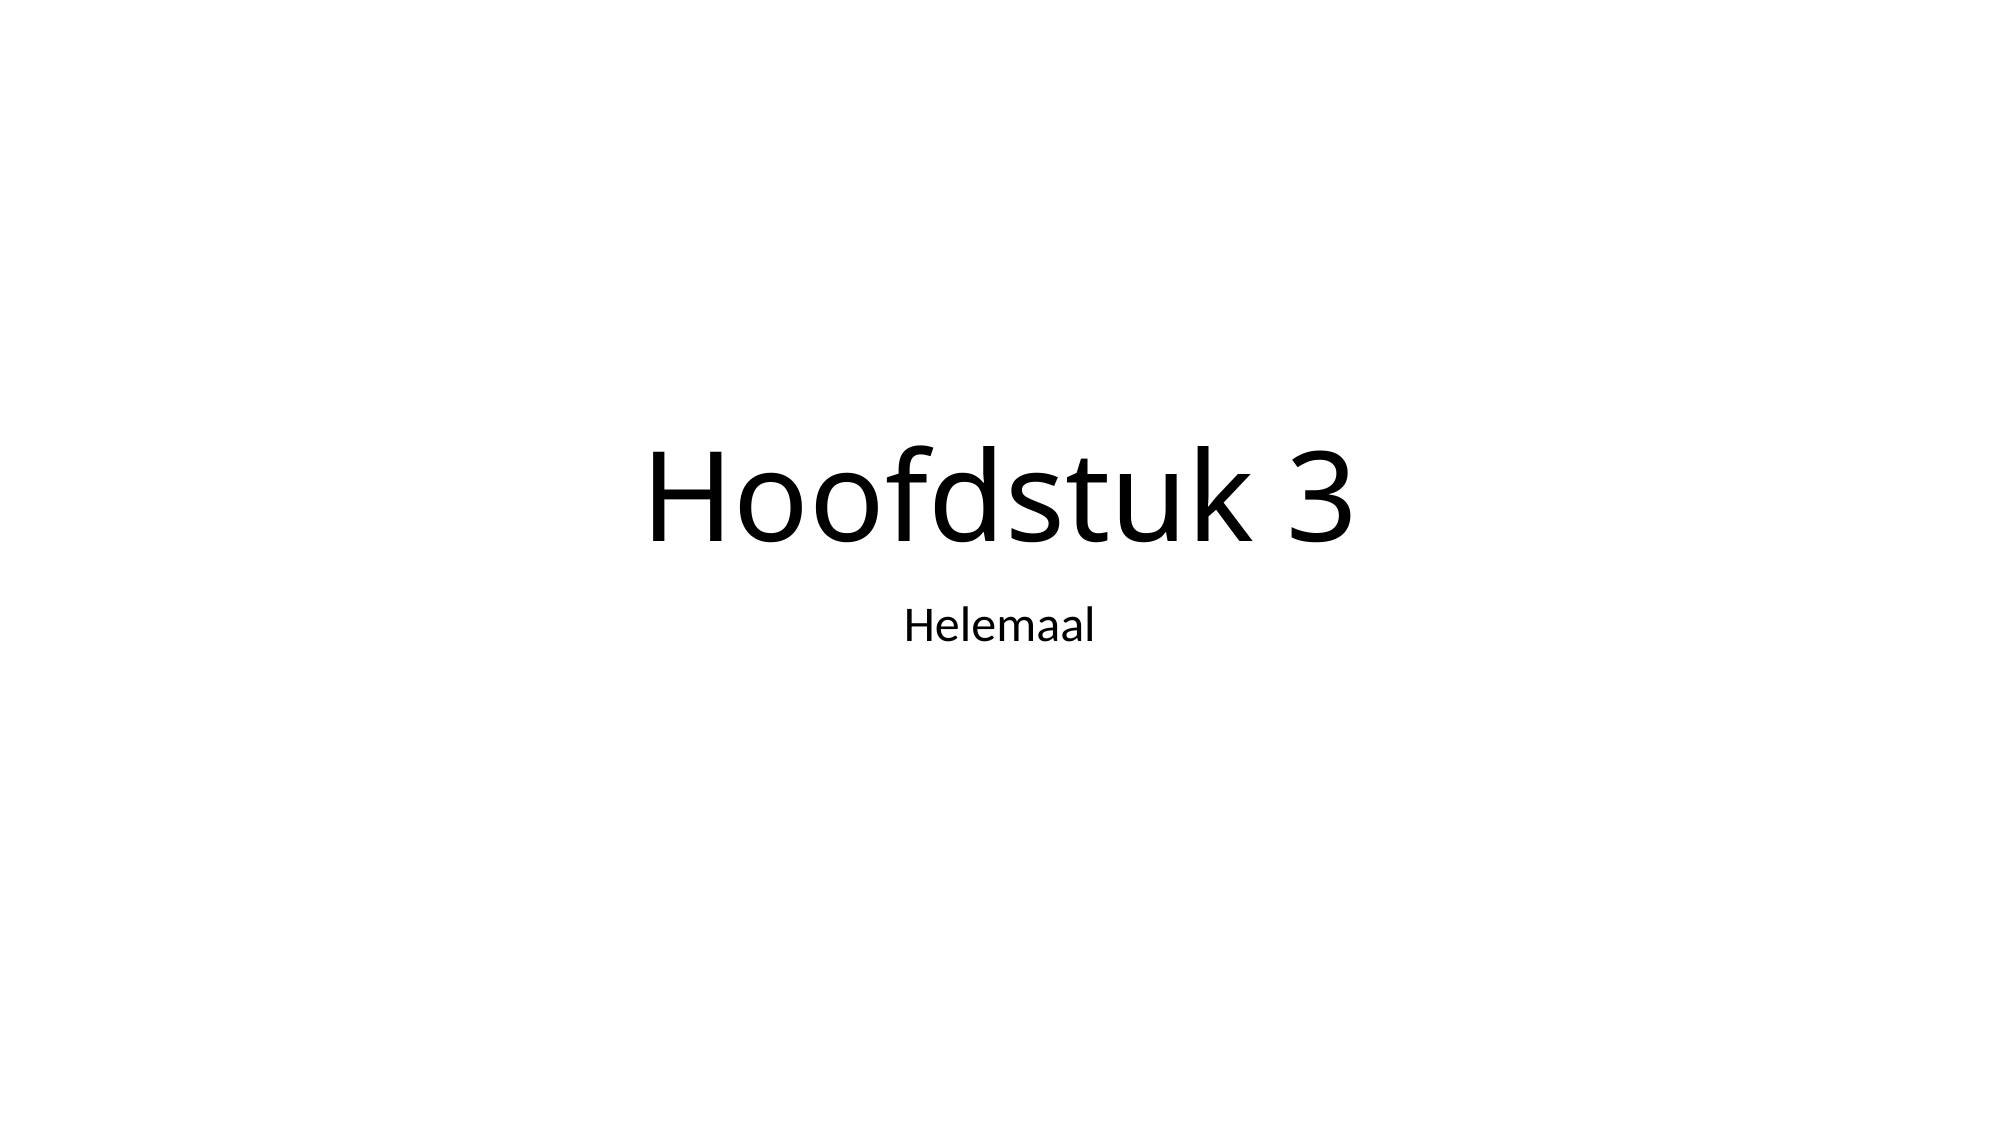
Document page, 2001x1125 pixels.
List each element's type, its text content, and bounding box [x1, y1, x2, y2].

subtitle Helemaal [249, 590, 1750, 863]
title Hoofdstuk 3 [249, 184, 1750, 576]
